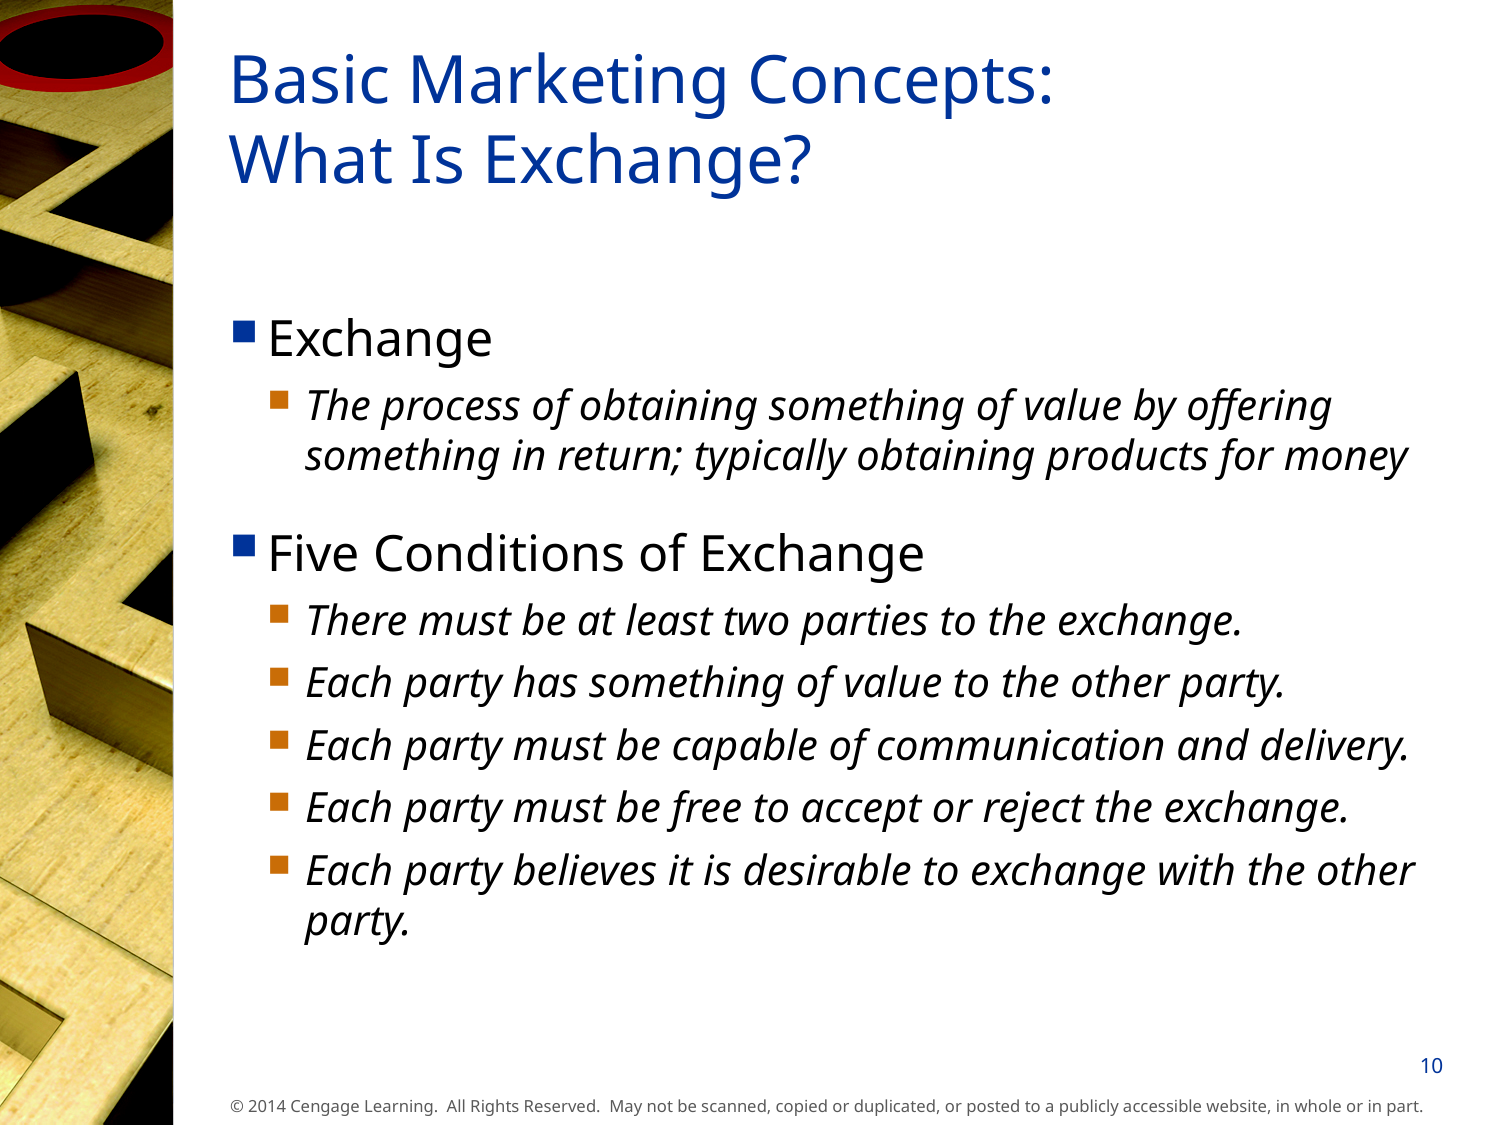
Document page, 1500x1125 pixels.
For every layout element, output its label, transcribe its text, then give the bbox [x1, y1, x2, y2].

list Exchange The process of obtaining something of value by offering something in return; typically obtaining products for money Five Conditions of Exchange There must be at least two parties to the exchange. Each party has something of value to the other party. Each party must be capable of communication and delivery. Each party must be free to accept or reject the exchange. Each party believes it is desirable to exchange with the other party. [215, 212, 1478, 981]
title Basic Marketing Concepts: What Is Exchange? [213, 29, 1454, 213]
slide_number 10 [1386, 1037, 1478, 1097]
picture [0, 0, 174, 1125]
